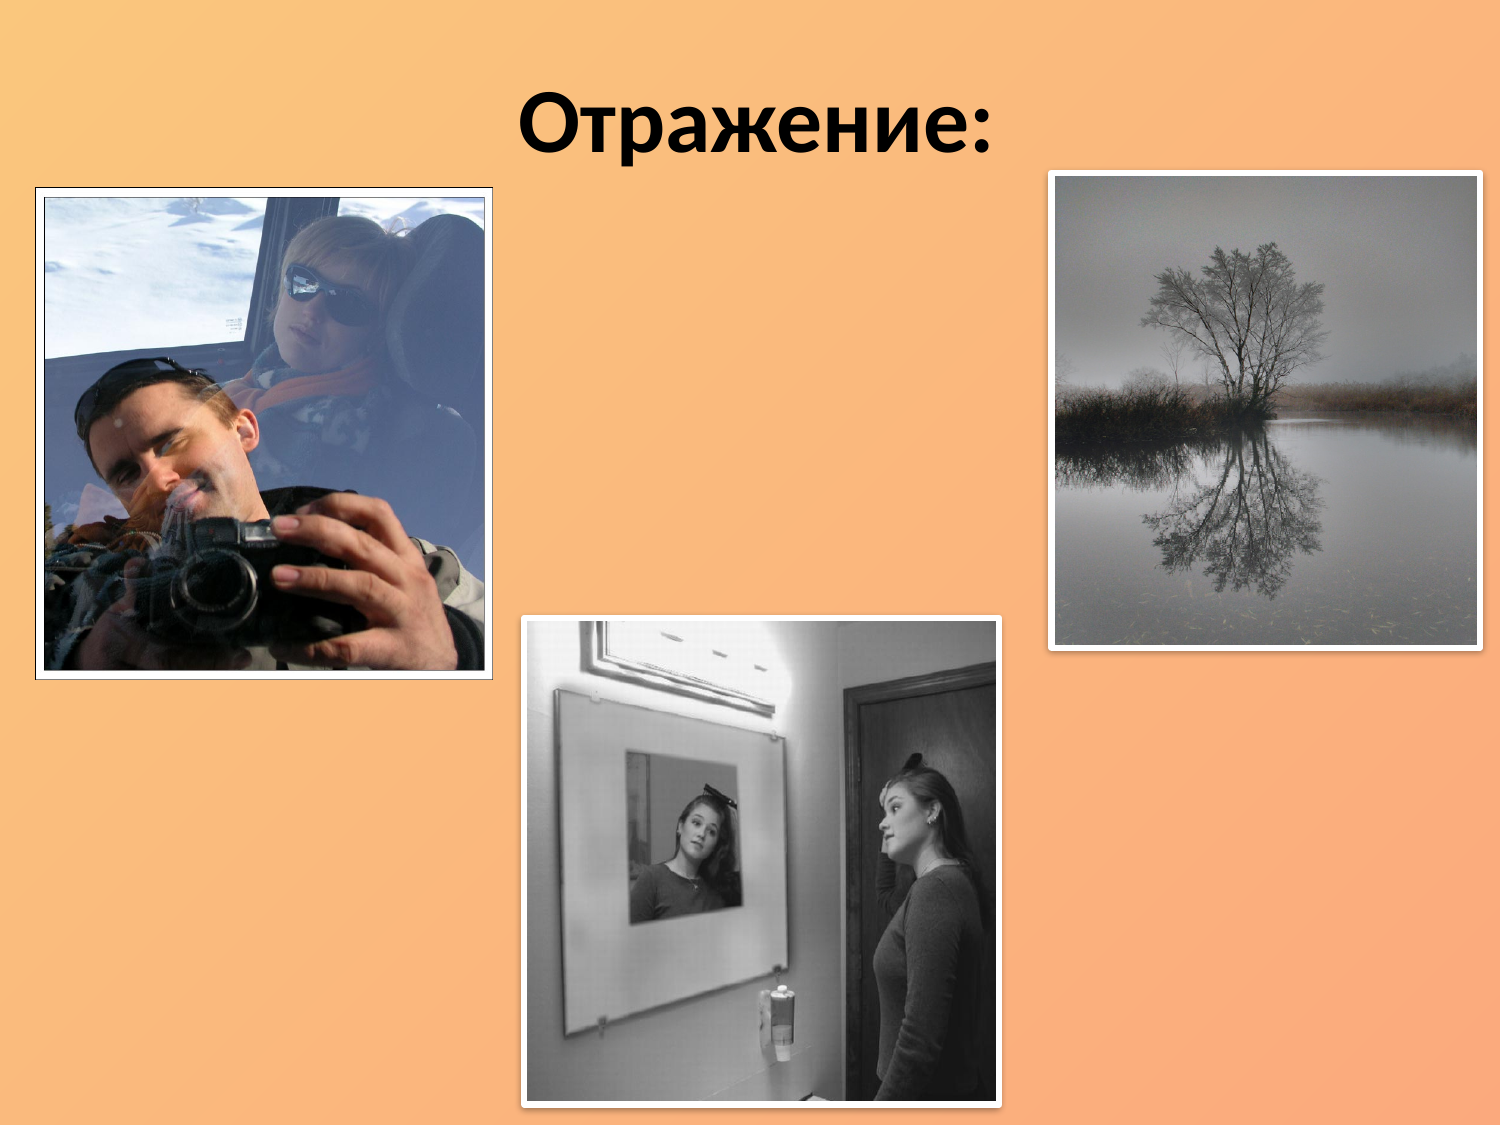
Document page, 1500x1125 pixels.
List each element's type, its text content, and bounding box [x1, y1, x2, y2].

picture [1054, 175, 1477, 645]
picture [527, 620, 997, 1102]
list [34, 187, 493, 680]
title Отражение: [82, 23, 1432, 210]
